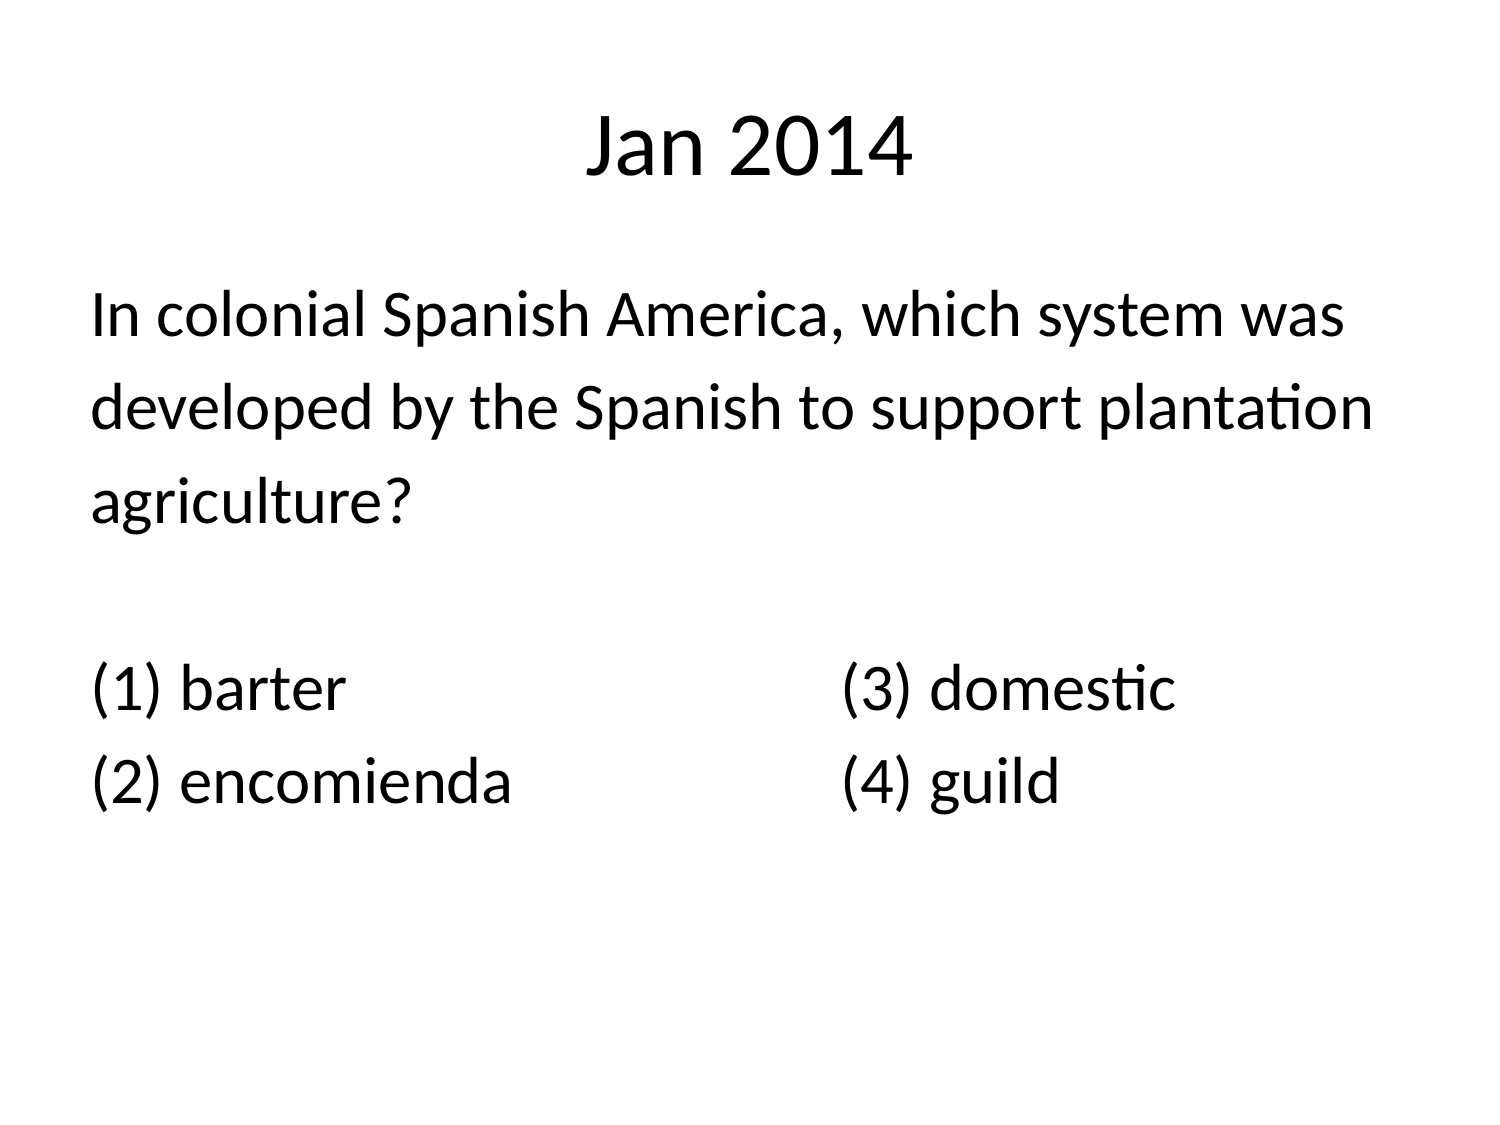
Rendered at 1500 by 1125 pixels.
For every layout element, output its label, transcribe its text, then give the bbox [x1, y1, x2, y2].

title Jan 2014 [75, 45, 1425, 233]
list In colonial Spanish America, which system was developed by the Spanish to support plantation agriculture? (1) barter (3) domestic (2) encomienda (4) guild [75, 262, 1425, 1005]
